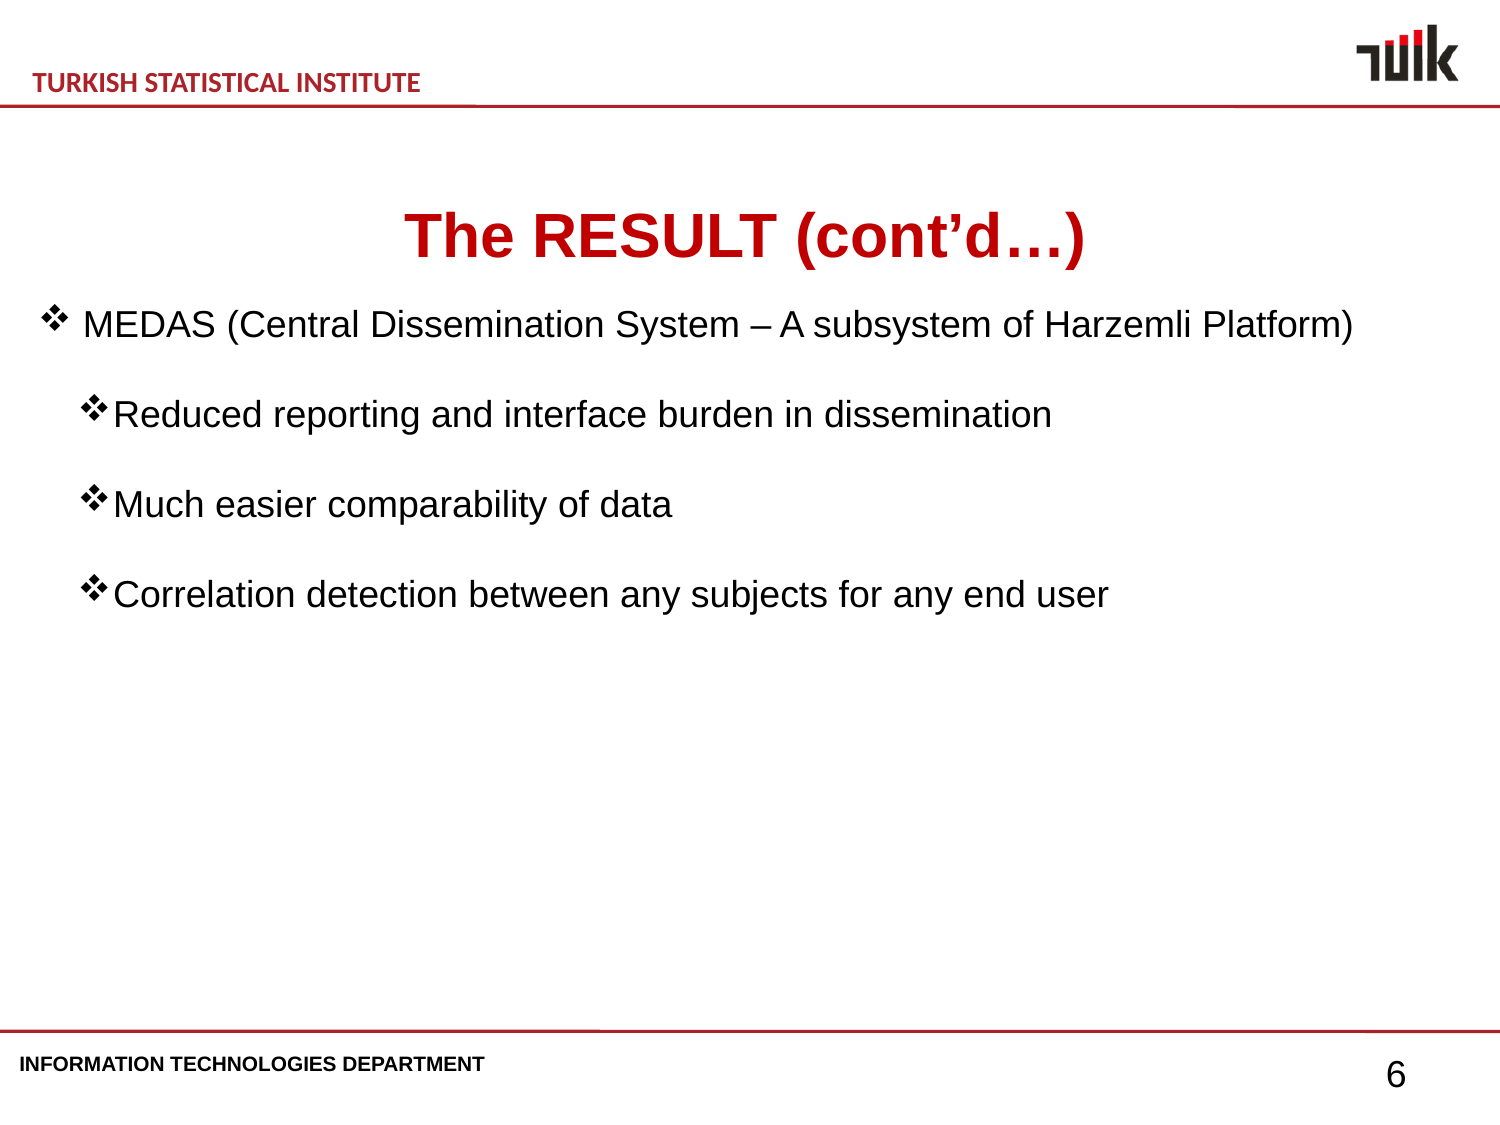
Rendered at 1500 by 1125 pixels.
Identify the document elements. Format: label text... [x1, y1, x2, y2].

text_box The RESULT (cont’d…) [71, 187, 1420, 278]
picture [1352, 19, 1464, 85]
text_box MEDAS (Central Dissemination System – A subsystem of Harzemli Platform) Reduced reporting and interface burden in dissemination Much easier comparability of data Correlation detection between any subjects for any end user [23, 292, 1500, 623]
